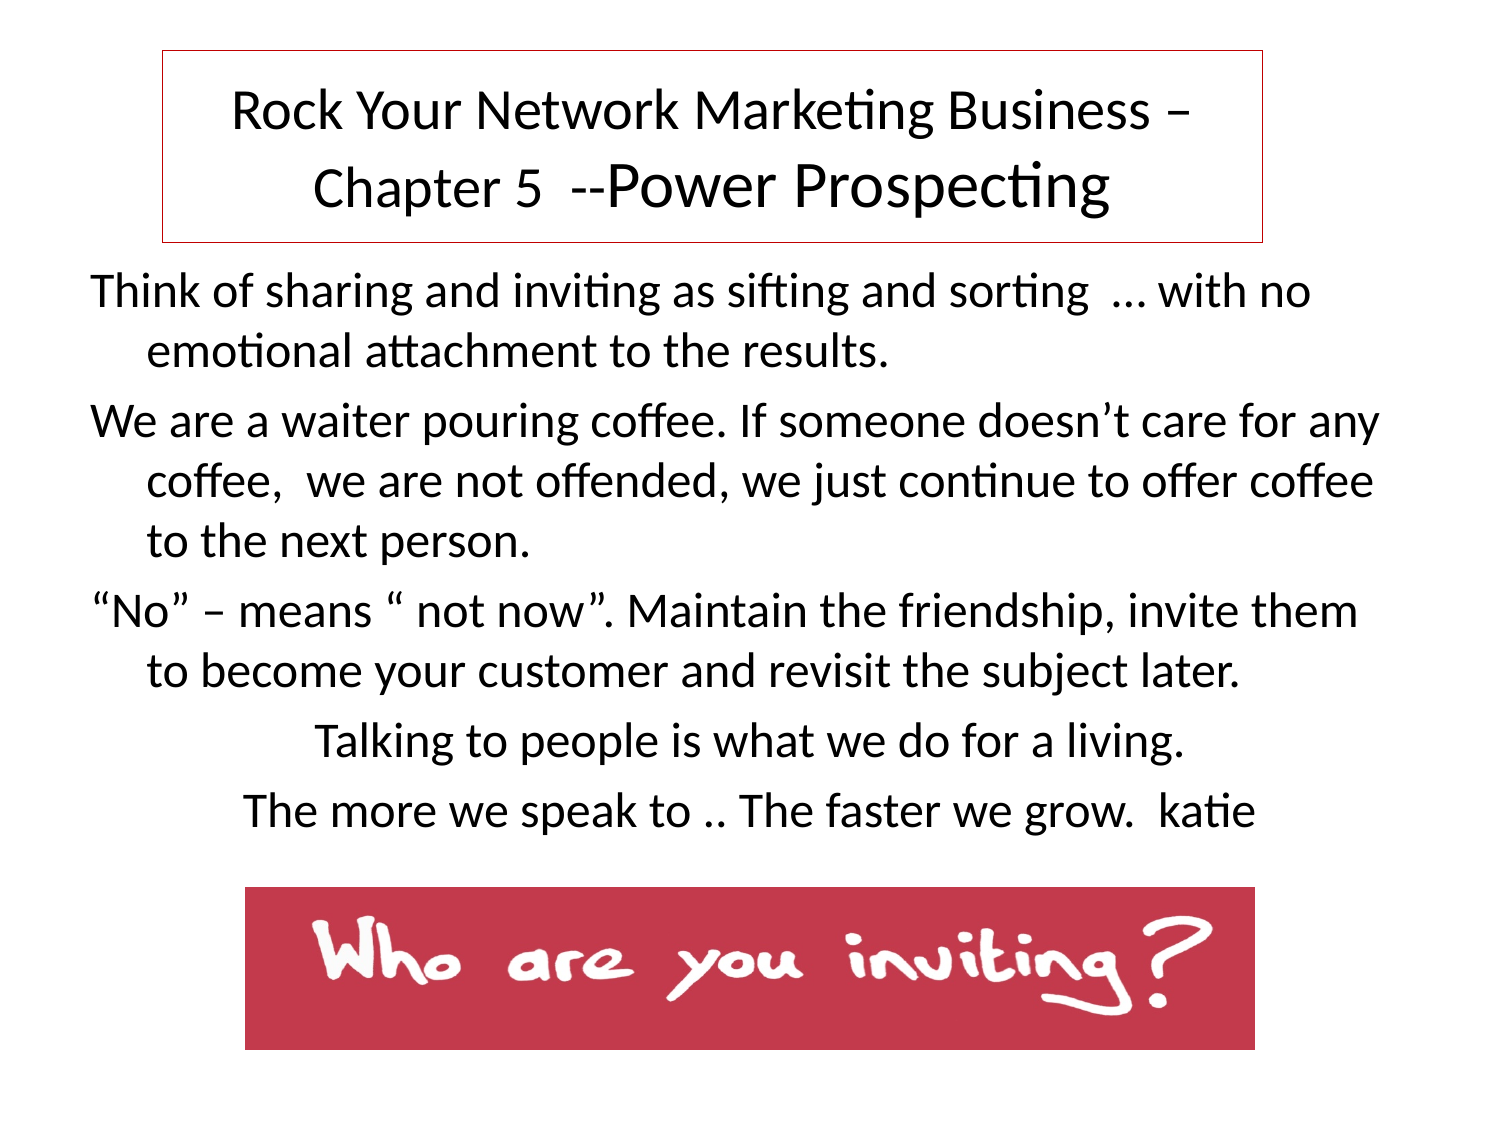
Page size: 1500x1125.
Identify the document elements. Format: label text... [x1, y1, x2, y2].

list Think of sharing and inviting as sifting and sorting … with no emotional attachment to the results. We are a waiter pouring coffee. If someone doesn’t care for any coffee, we are not offended, we just continue to offer coffee to the next person. “No” – means “ not now”. Maintain the friendship, invite them to become your customer and revisit the subject later. Talking to people is what we do for a living. The more we speak to .. The faster we grow. katie [75, 249, 1425, 875]
picture [245, 887, 1255, 1051]
title Rock Your Network Marketing Business – Chapter 5 --Power Prospecting [162, 50, 1263, 243]
